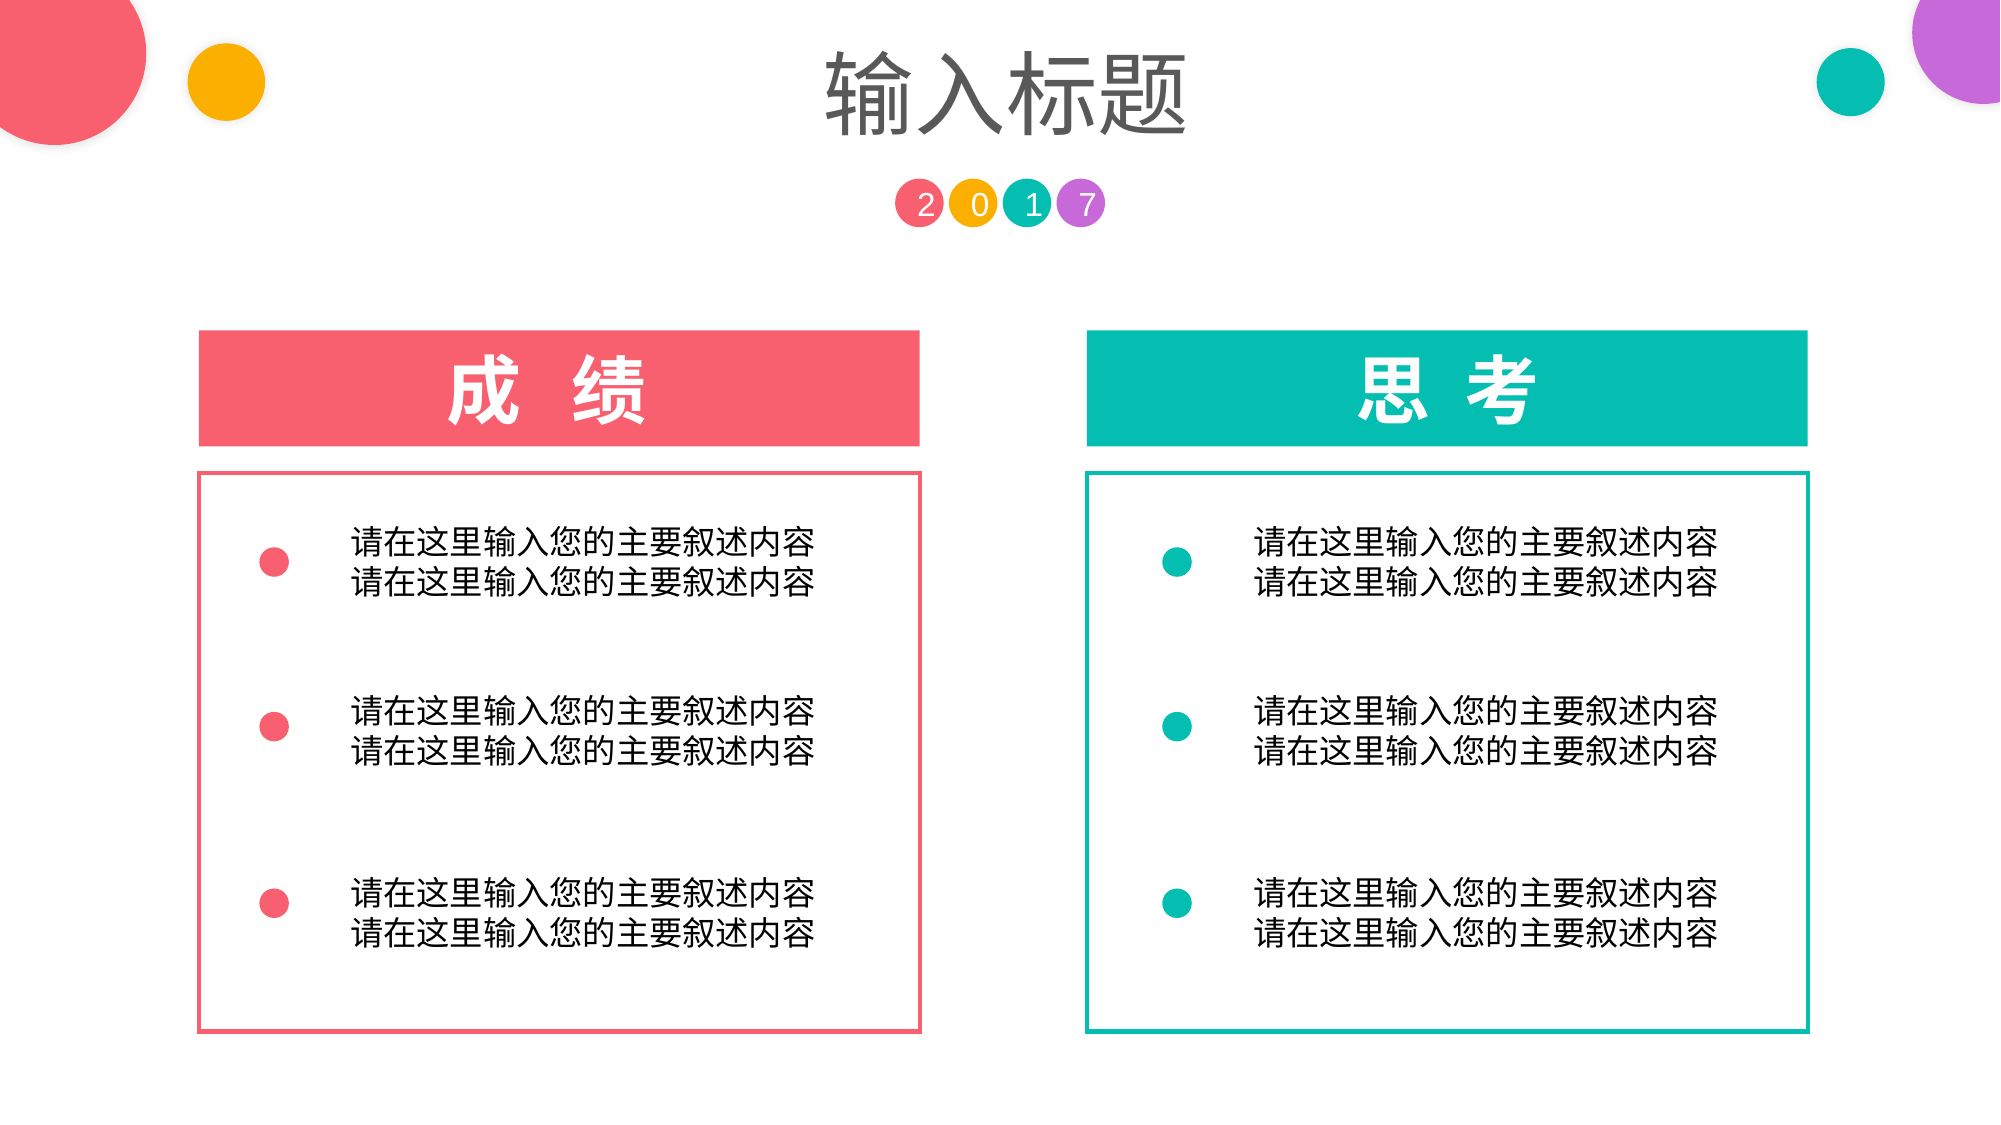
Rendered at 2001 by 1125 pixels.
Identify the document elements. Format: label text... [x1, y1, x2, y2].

text_box [1161, 887, 1193, 920]
text_box [1086, 472, 1809, 1033]
text_box [258, 546, 290, 578]
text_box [198, 330, 920, 447]
text_box [1161, 546, 1193, 578]
text_box [198, 472, 921, 1033]
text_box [895, 178, 1105, 228]
text_box [0, 0, 148, 147]
text_box [186, 42, 267, 122]
text_box 请在这里输入您的主要叙述内容 请在这里输入您的主要叙述内容 [335, 864, 831, 999]
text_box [1086, 330, 1808, 447]
text_box 输入标题 [807, 29, 1205, 155]
text_box 请在这里输入您的主要叙述内容 请在这里输入您的主要叙述内容 [1238, 513, 1734, 649]
text_box 请在这里输入您的主要叙述内容 请在这里输入您的主要叙述内容 [1238, 682, 1734, 818]
text_box 请在这里输入您的主要叙述内容 请在这里输入您的主要叙述内容 [1238, 864, 1734, 999]
text_box 请在这里输入您的主要叙述内容 请在这里输入您的主要叙述内容 [335, 682, 831, 818]
text_box [258, 887, 290, 920]
text_box [258, 710, 290, 743]
text_box [1161, 710, 1193, 743]
text_box [1815, 47, 1886, 118]
text_box 请在这里输入您的主要叙述内容 请在这里输入您的主要叙述内容 [335, 513, 831, 649]
text_box [1911, 0, 2000, 105]
